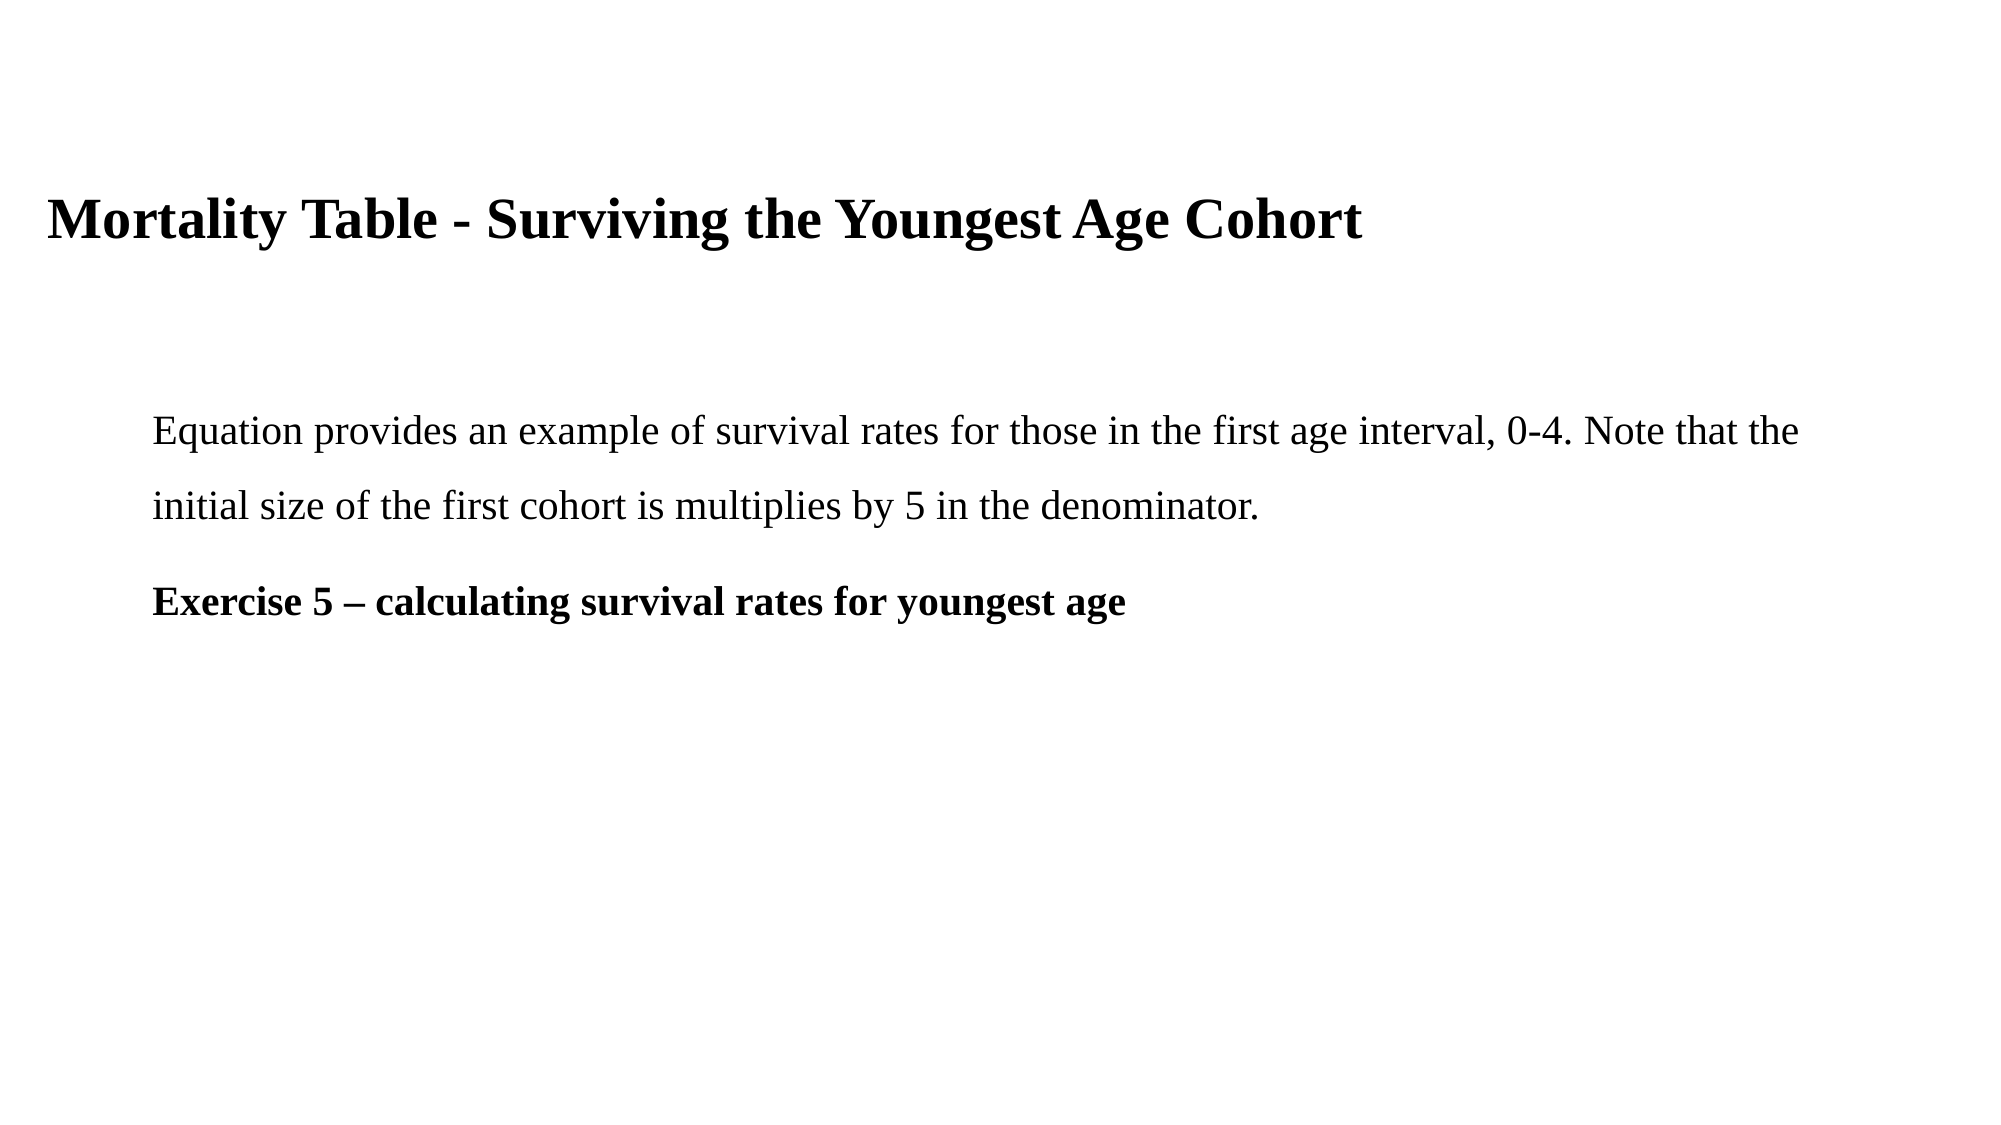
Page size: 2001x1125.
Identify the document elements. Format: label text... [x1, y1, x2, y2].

title Mortality Table - Surviving the Youngest Age Cohort [32, 172, 1969, 266]
